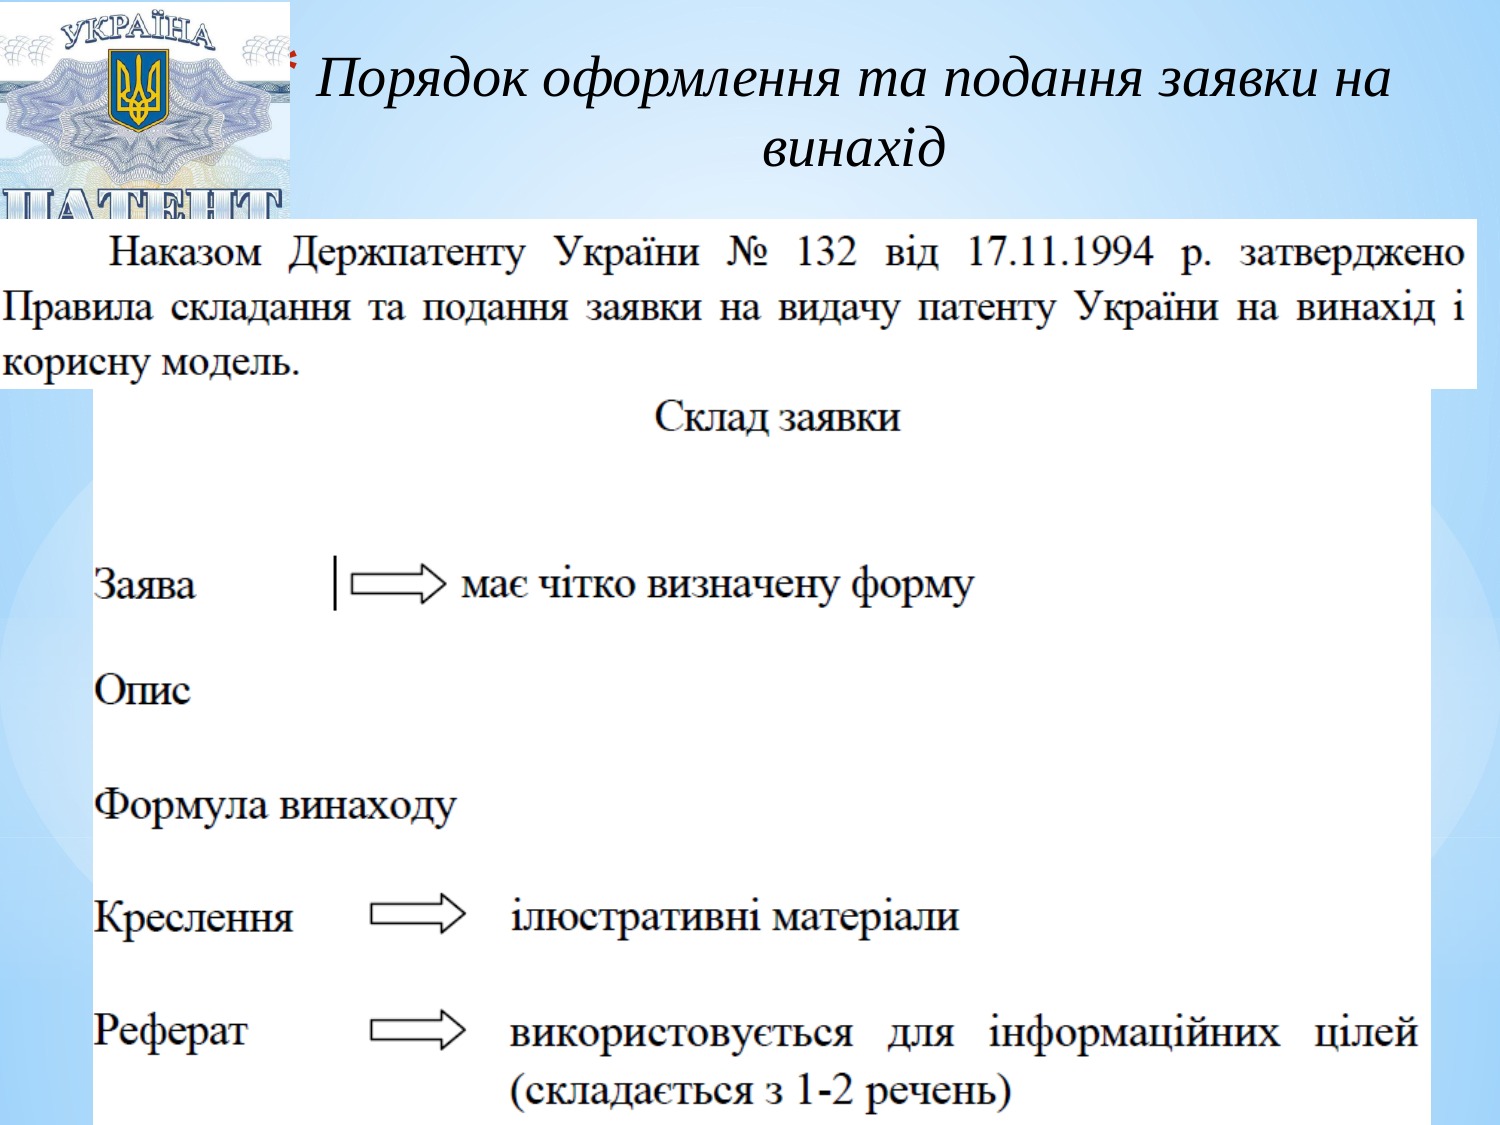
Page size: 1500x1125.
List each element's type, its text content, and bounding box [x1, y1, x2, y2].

picture [0, 2, 1478, 1125]
title Порядок оформлення та подання заявки на винахід [295, 30, 1427, 171]
